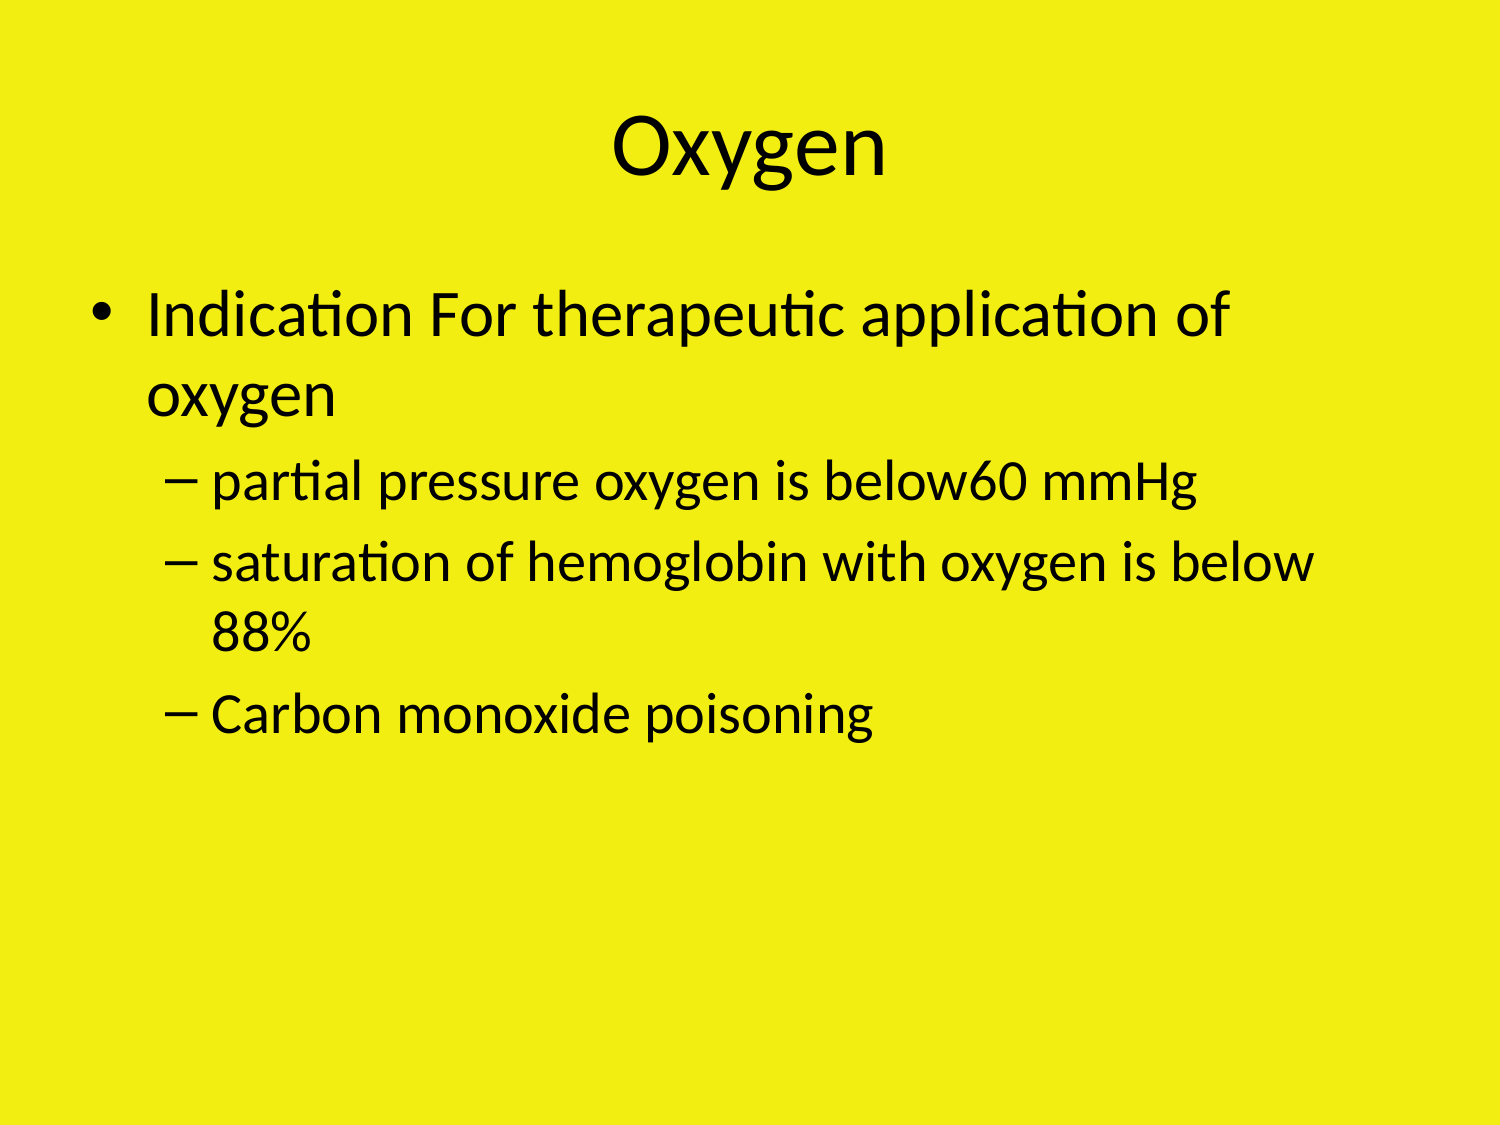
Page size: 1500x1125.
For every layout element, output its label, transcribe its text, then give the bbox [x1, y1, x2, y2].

list Indication For therapeutic application of oxygen partial pressure oxygen is below60 mmHg saturation of hemoglobin with oxygen is below 88% Carbon monoxide poisoning [75, 262, 1425, 1005]
title Oxygen [75, 45, 1425, 233]
